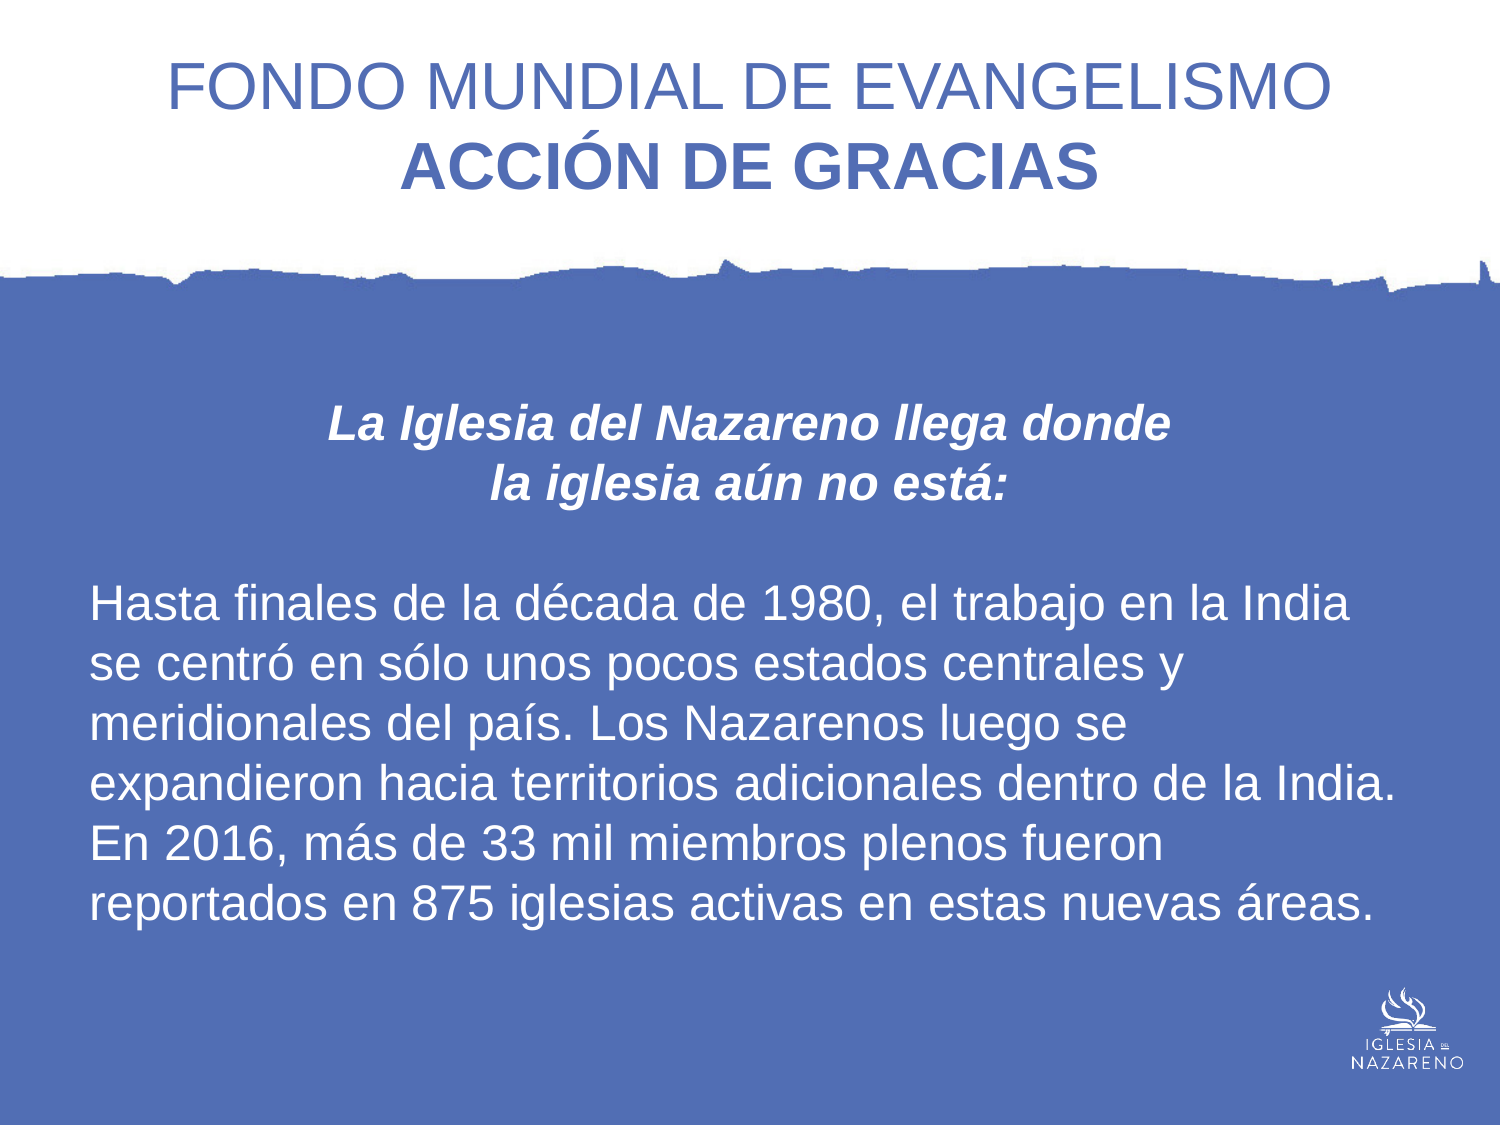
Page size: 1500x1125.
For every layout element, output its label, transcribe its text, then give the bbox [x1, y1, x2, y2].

picture [0, 0, 1500, 1125]
text_box La Iglesia del Nazareno llega donde la iglesia aún no está: Hasta finales de la década de 1980, el trabajo en la India se centró en sólo unos pocos estados centrales y meridionales del país. Los Nazarenos luego se expandieron hacia territorios adicionales dentro de la India. En 2016, más de 33 mil miembros plenos fueron reportados en 875 iglesias activas en estas nuevas áreas. [74, 383, 1425, 938]
text_box Fondo Mundial de Evangelismo Acción de Gracias [12, 35, 1488, 211]
